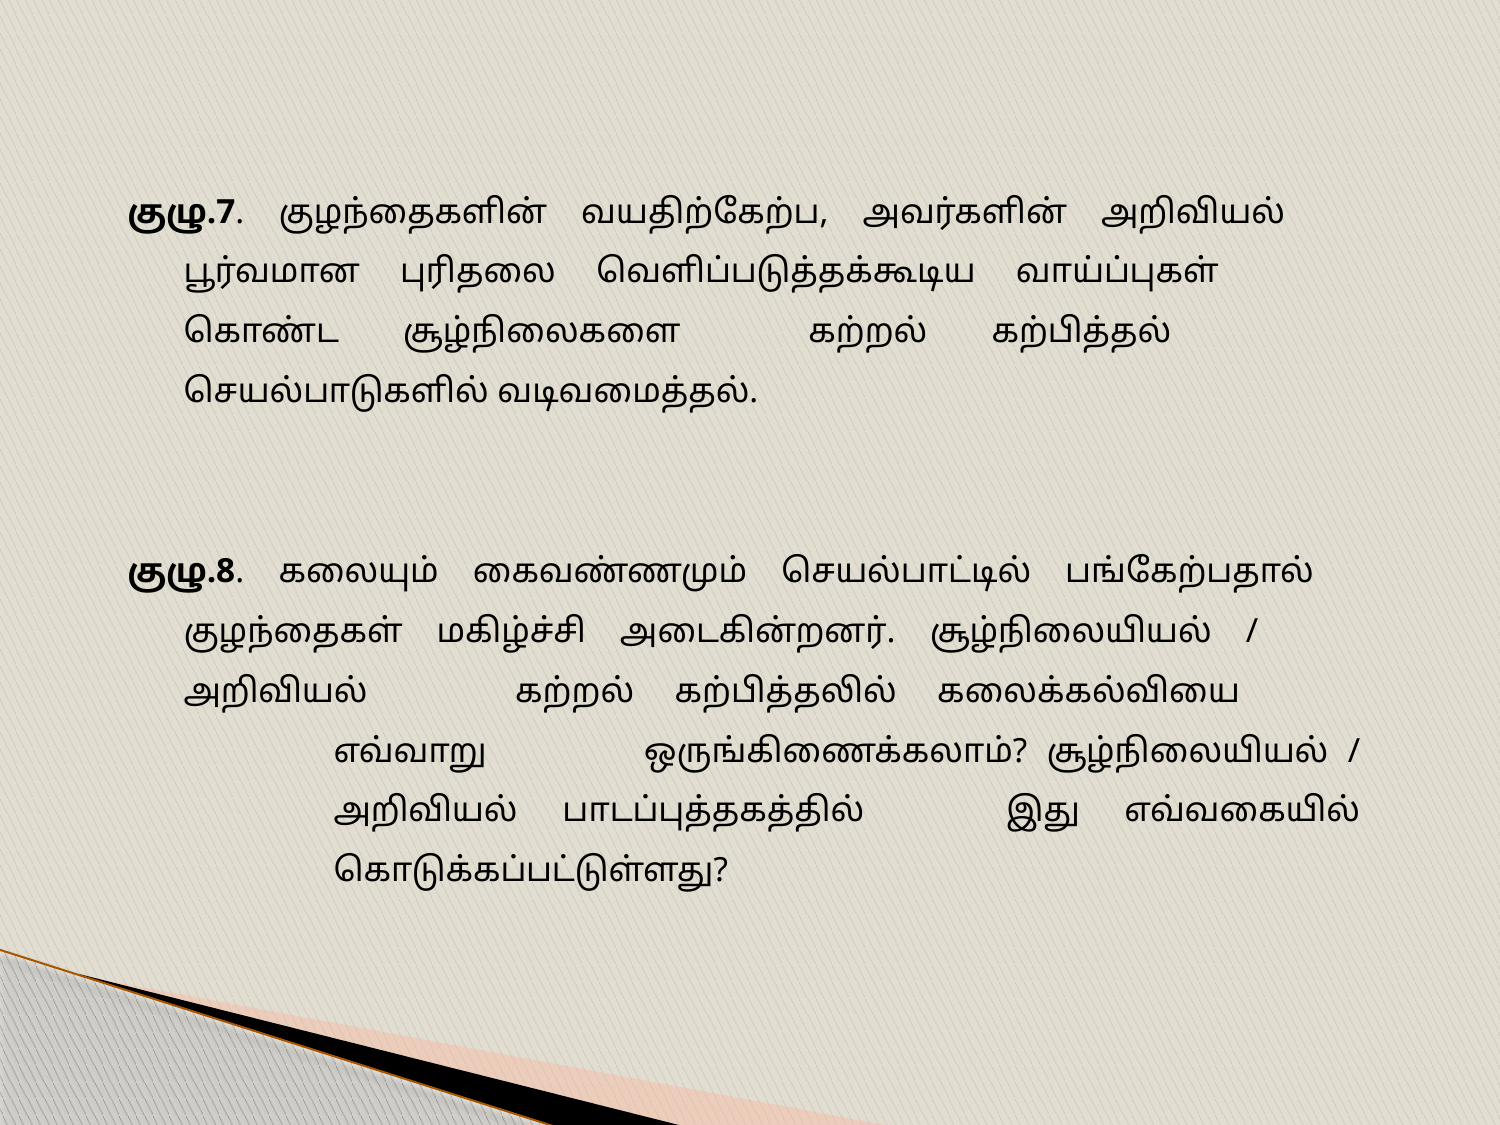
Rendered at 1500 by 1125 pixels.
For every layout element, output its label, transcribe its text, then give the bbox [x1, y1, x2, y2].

text_box குழு.7. குழந்தைகளின் வயதிற்கேற்ப, அவர்களின் அறிவியல் பூர்வமான புரிதலை வெளிப்படுத்தக்கூடிய வாய்ப்புகள் கொண்ட சூழ்நிலைகளை கற்றல் கற்பித்தல் செயல்பாடுகளில் வடிவமைத்தல். குழு.8. கலையும் கைவண்ணமும் செயல்பாட்டில் பங்கேற்பதால் குழந்தைகள் மகிழ்ச்சி அடைகின்றனர். சூழ்நிலையியல் / அறிவியல் கற்றல் கற்பித்தலில் கலைக்கல்வியை எவ்வாறு ஒருங்கிணைக்கலாம்? சூழ்நிலையியல் / அறிவியல் பாடப்புத்தகத்தில் இது எவ்வகையில் கொடுக்கப்பட்டுள்ளது? [112, 162, 1375, 1016]
